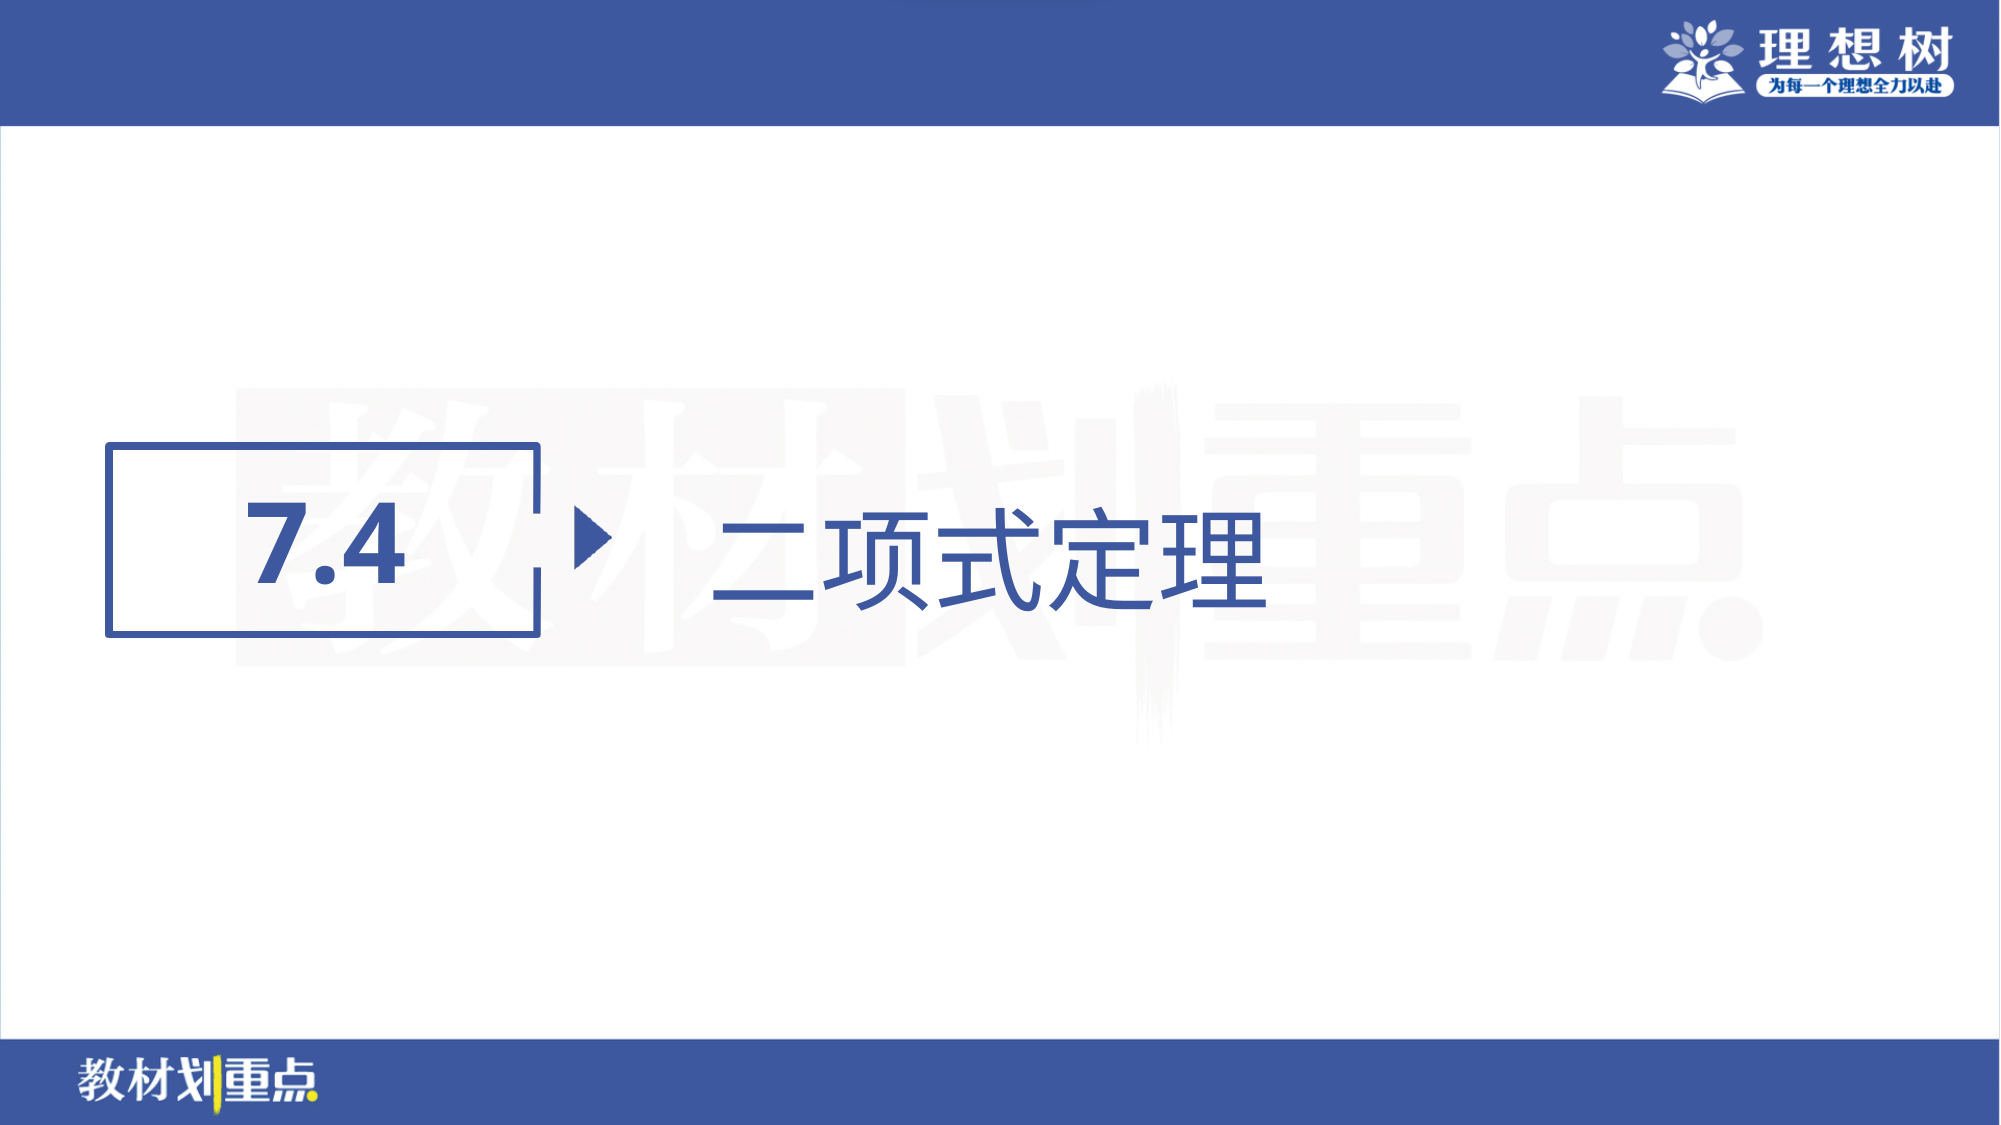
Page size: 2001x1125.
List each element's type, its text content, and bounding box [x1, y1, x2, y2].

picture [0, 0, 2000, 1125]
text_box 二项式定理 [708, 424, 1967, 635]
